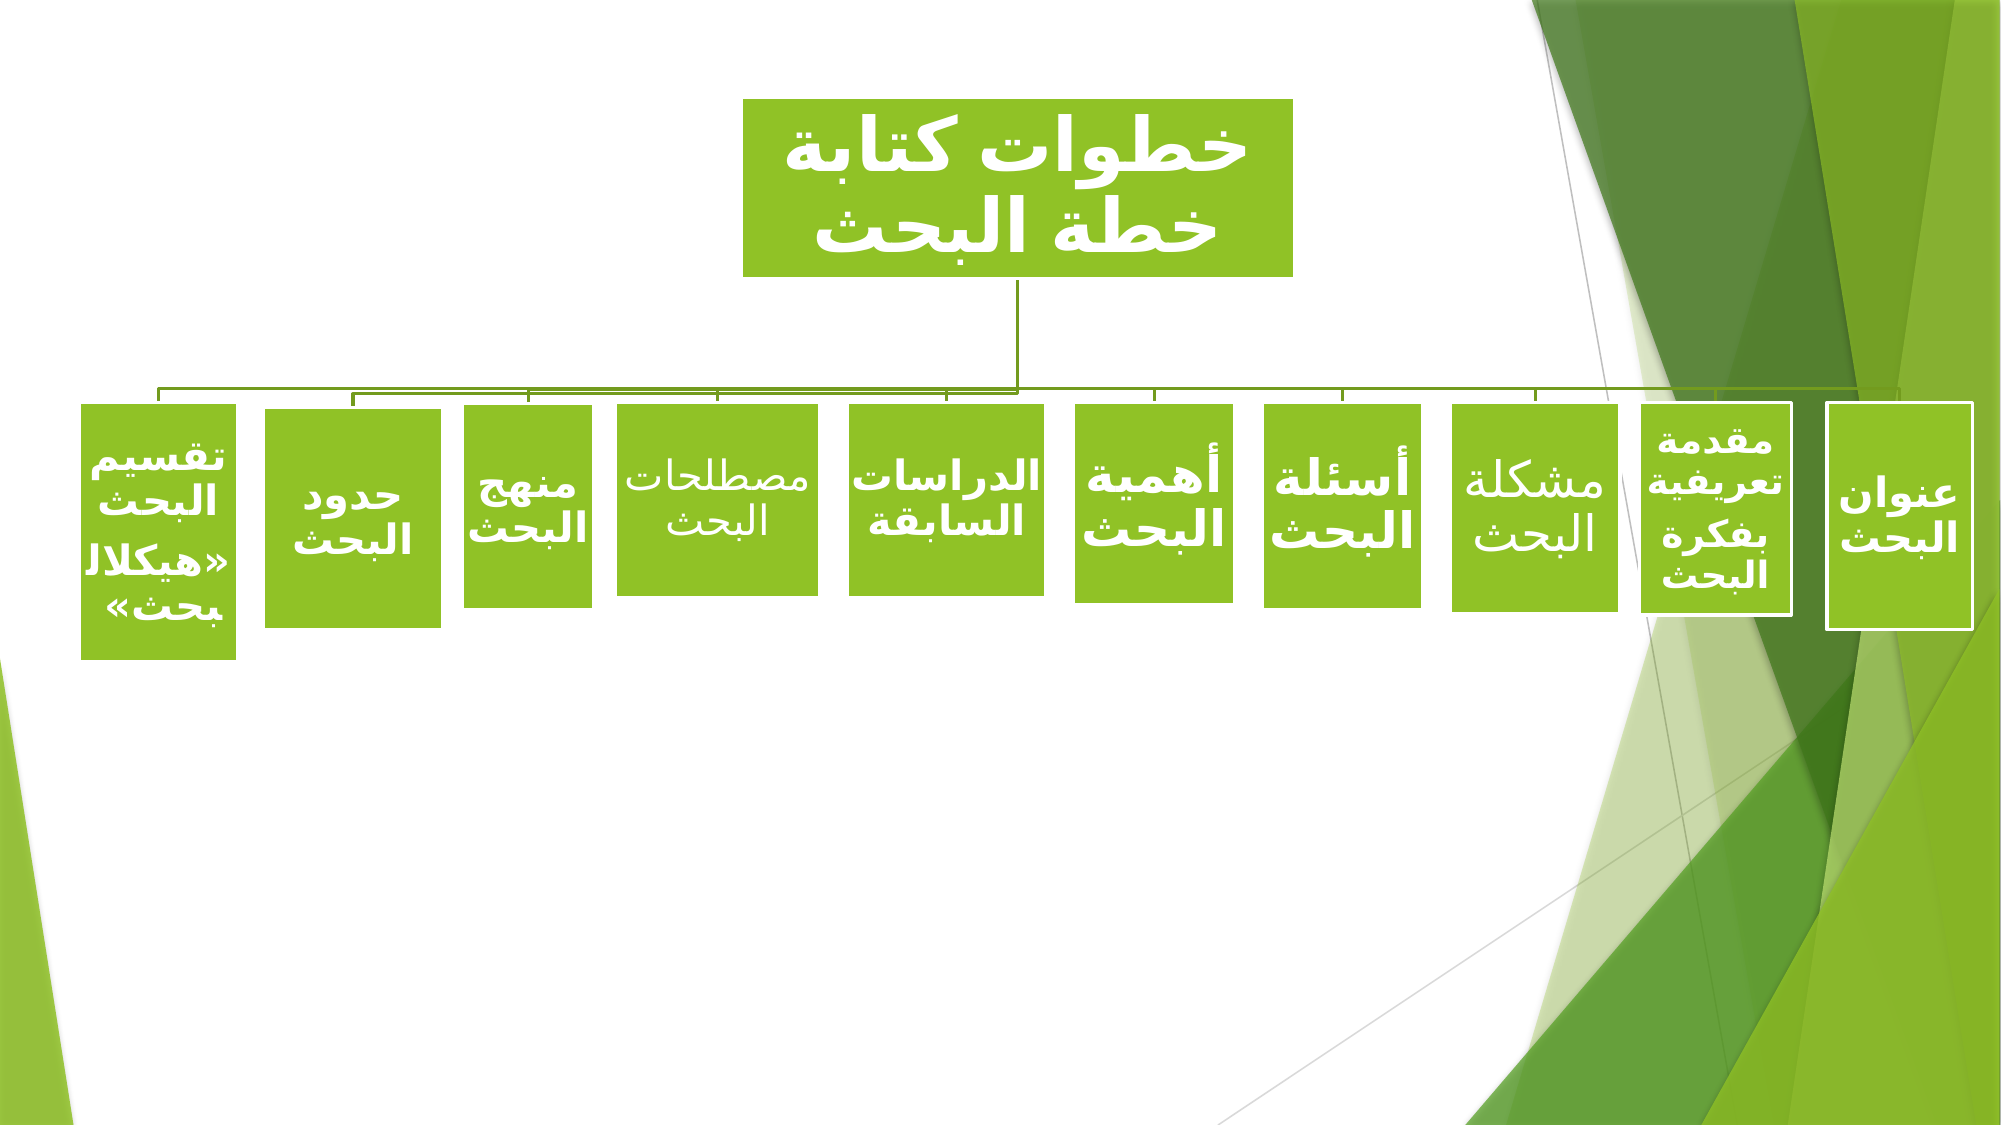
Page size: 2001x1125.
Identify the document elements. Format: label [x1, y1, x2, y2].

list [61, 97, 1974, 759]
